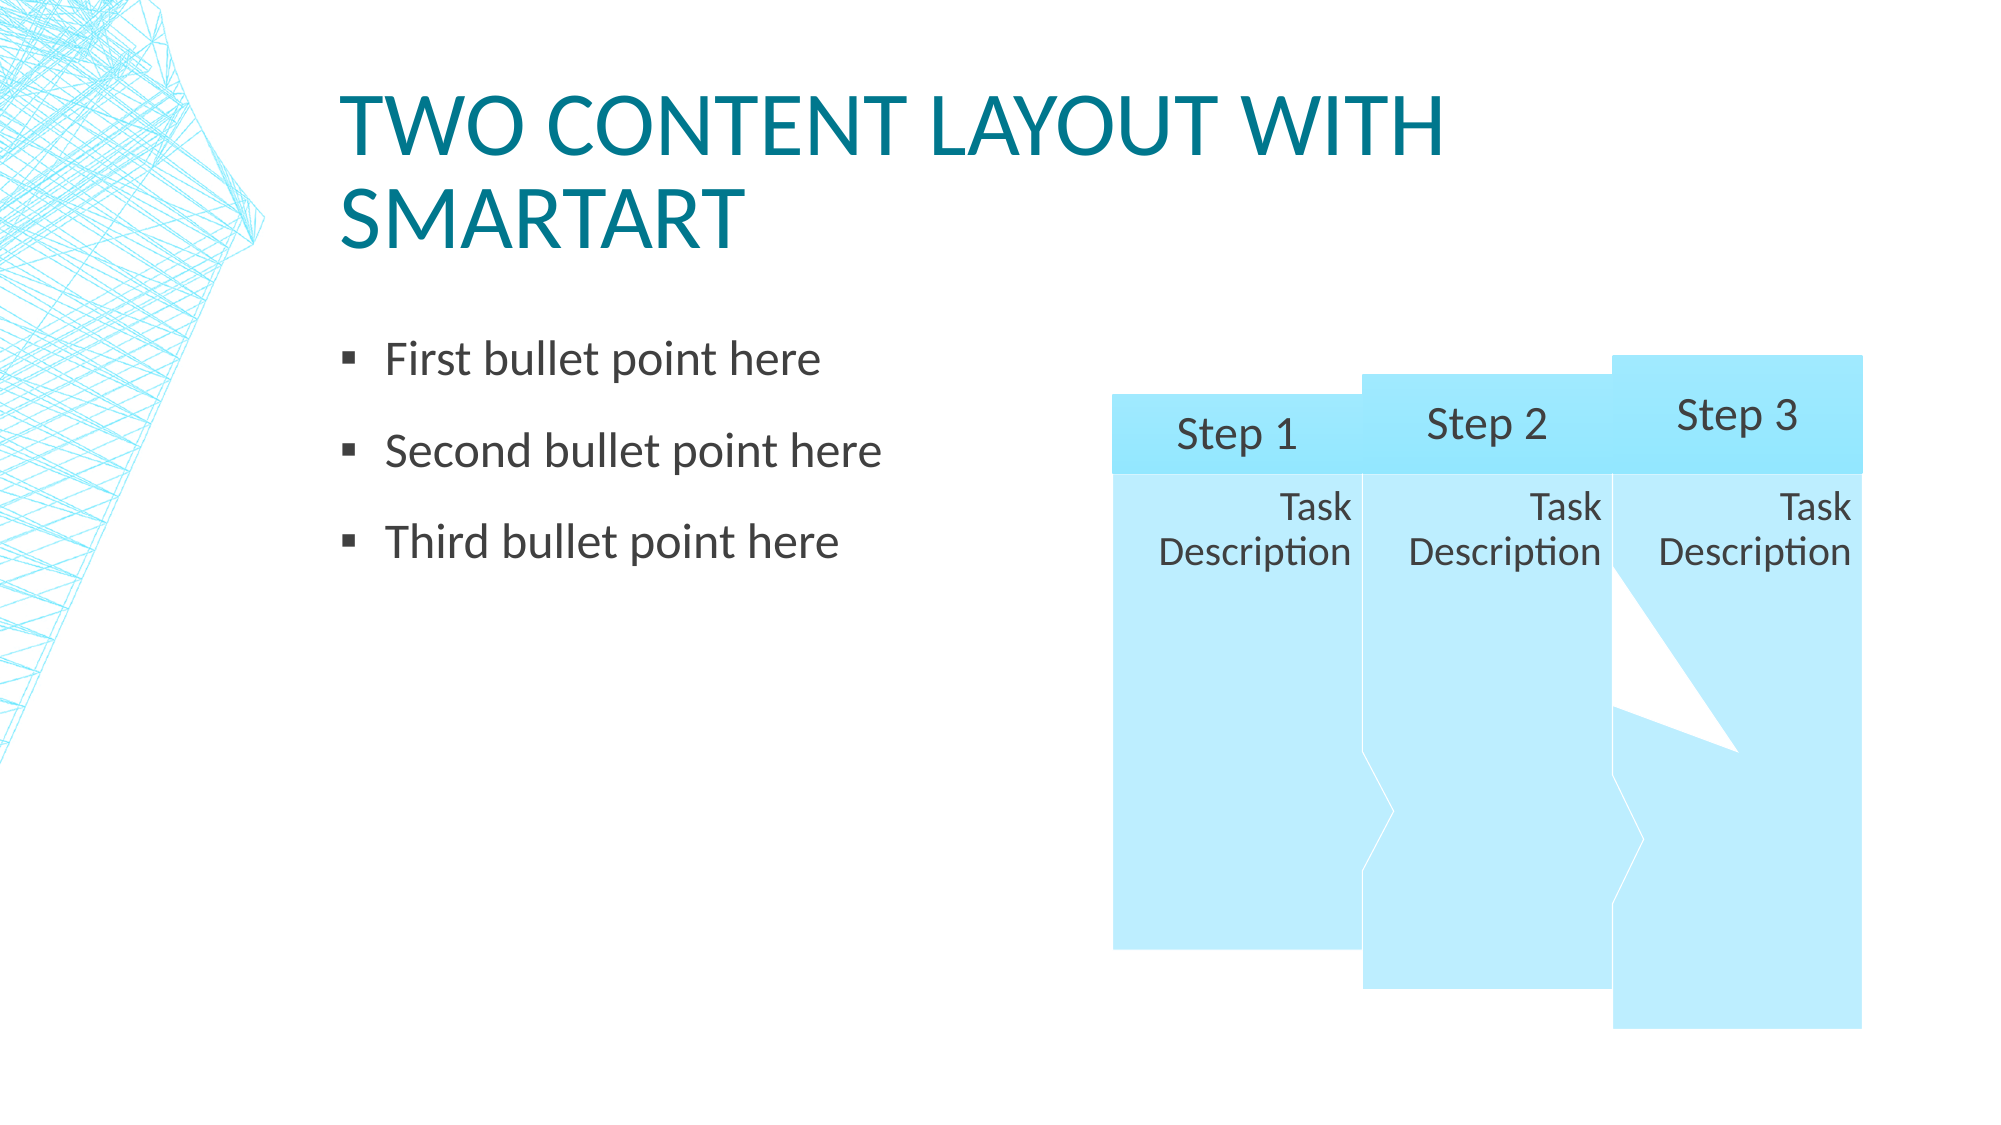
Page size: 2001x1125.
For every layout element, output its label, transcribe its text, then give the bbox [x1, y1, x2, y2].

list First bullet point here Second bullet point here Third bullet point here [324, 324, 1075, 1060]
picture [0, 0, 2001, 1125]
title Two content layout with SmartArt [324, 62, 1863, 275]
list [1112, 324, 1863, 1060]
